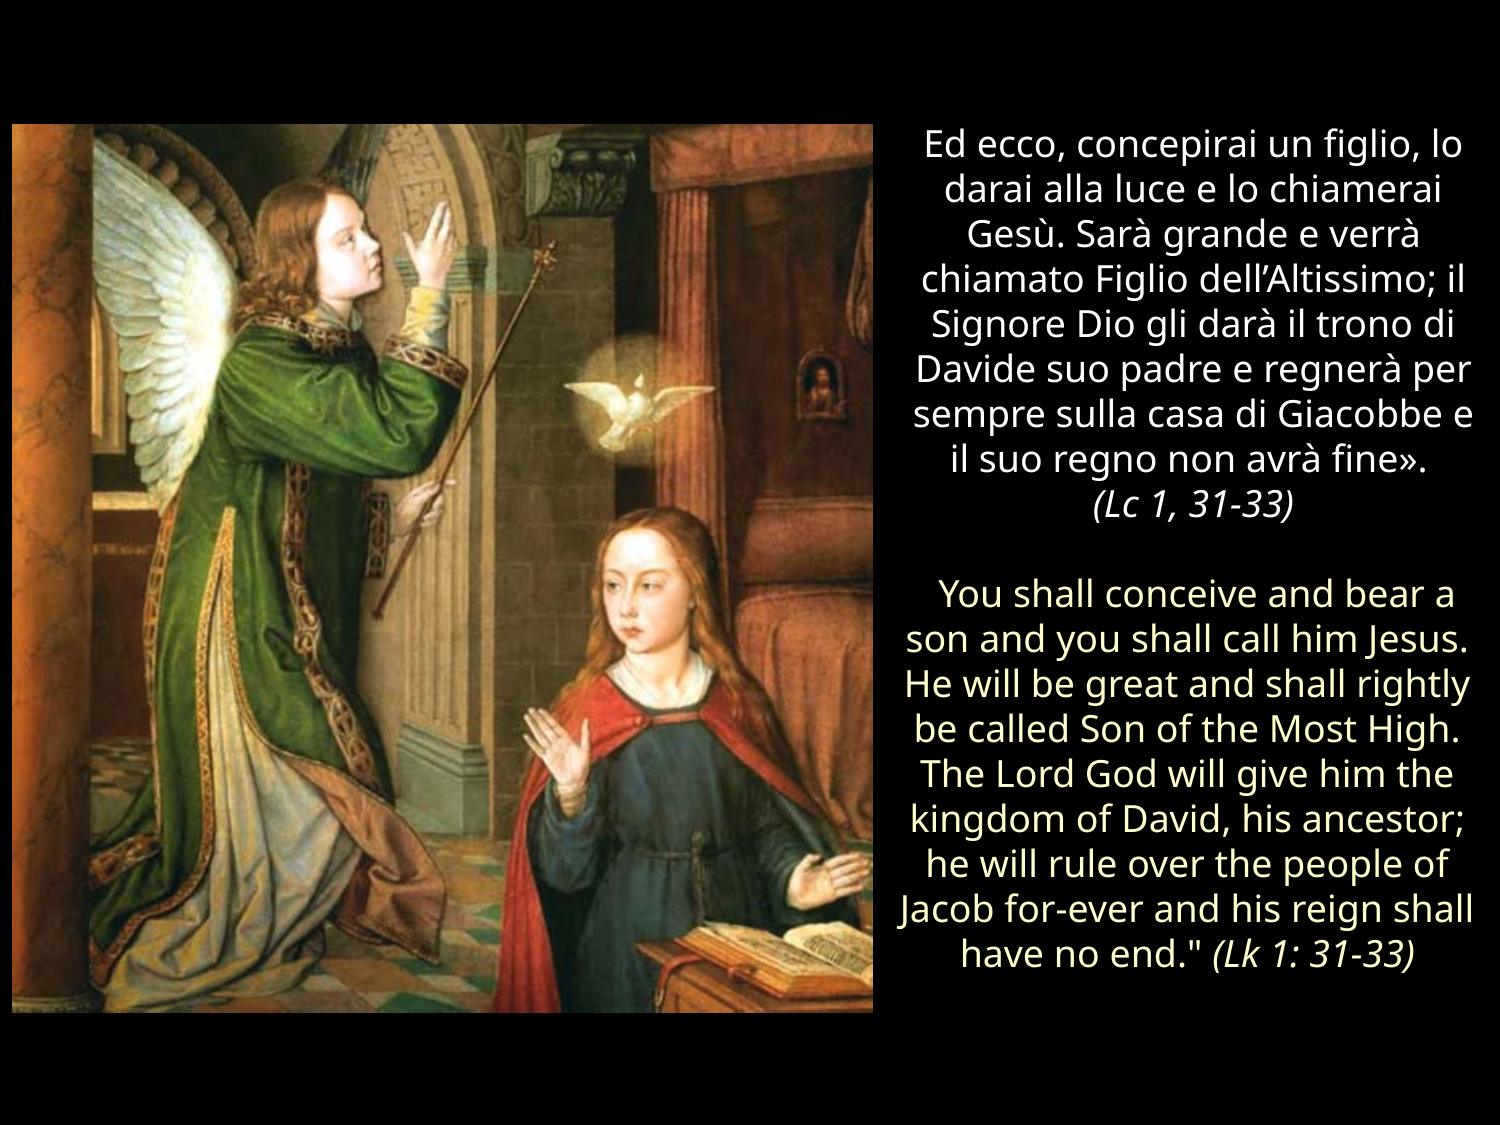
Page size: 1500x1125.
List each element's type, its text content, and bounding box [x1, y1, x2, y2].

text_box Ed ecco, concepirai un figlio, lo darai alla luce e lo chiamerai Gesù. Sarà grande e verrà chiamato Figlio dell’Altissimo; il Signore Dio gli darà il trono di Davide suo padre e regnerà per sempre sulla casa di Giacobbe e il suo regno non avrà fine». (Lc 1, 31-33) [887, 112, 1500, 533]
picture [12, 124, 873, 1013]
text_box You shall conceive and bear a son and you shall call him Jesus. He will be great and shall rightly be called Son of the Most High. The Lord God will give him the kingdom of David, his ancestor; he will rule over the people of Jacob for-ever and his reign shall have no end." (Lk 1: 31-33) [875, 562, 1500, 983]
